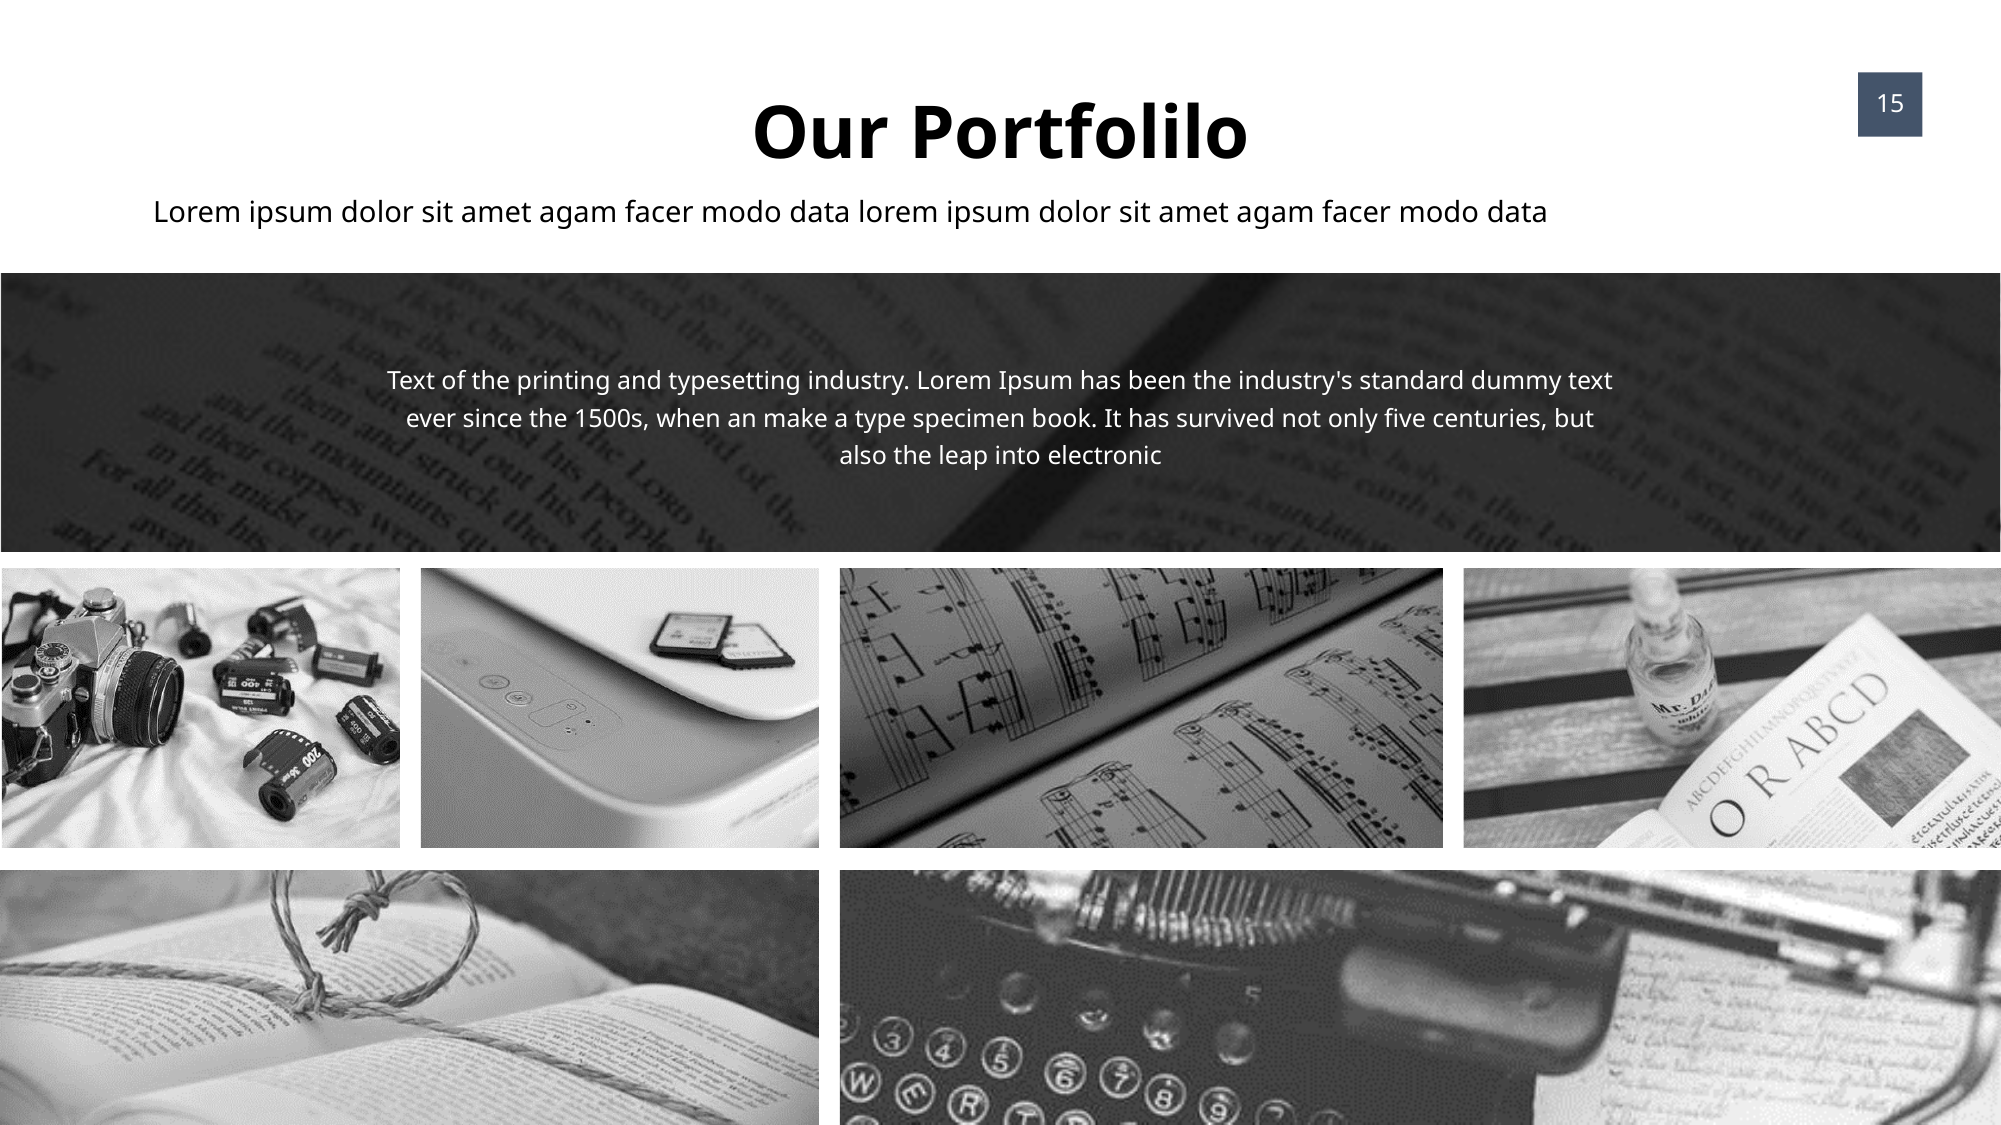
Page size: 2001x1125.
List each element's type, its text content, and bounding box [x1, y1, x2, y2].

picture [1, 568, 400, 848]
picture [0, 870, 820, 1125]
picture [839, 568, 1443, 848]
picture [1, 273, 2001, 552]
subtitle Lorem ipsum dolor sit amet agam facer modo data lorem ipsum dolor sit amet agam facer modo data [138, 191, 1864, 227]
picture [420, 568, 820, 848]
title Our Portfolilo [138, 78, 1864, 191]
slide_number 15 [1864, 78, 1927, 130]
picture [1463, 568, 2001, 848]
picture [839, 870, 2001, 1125]
